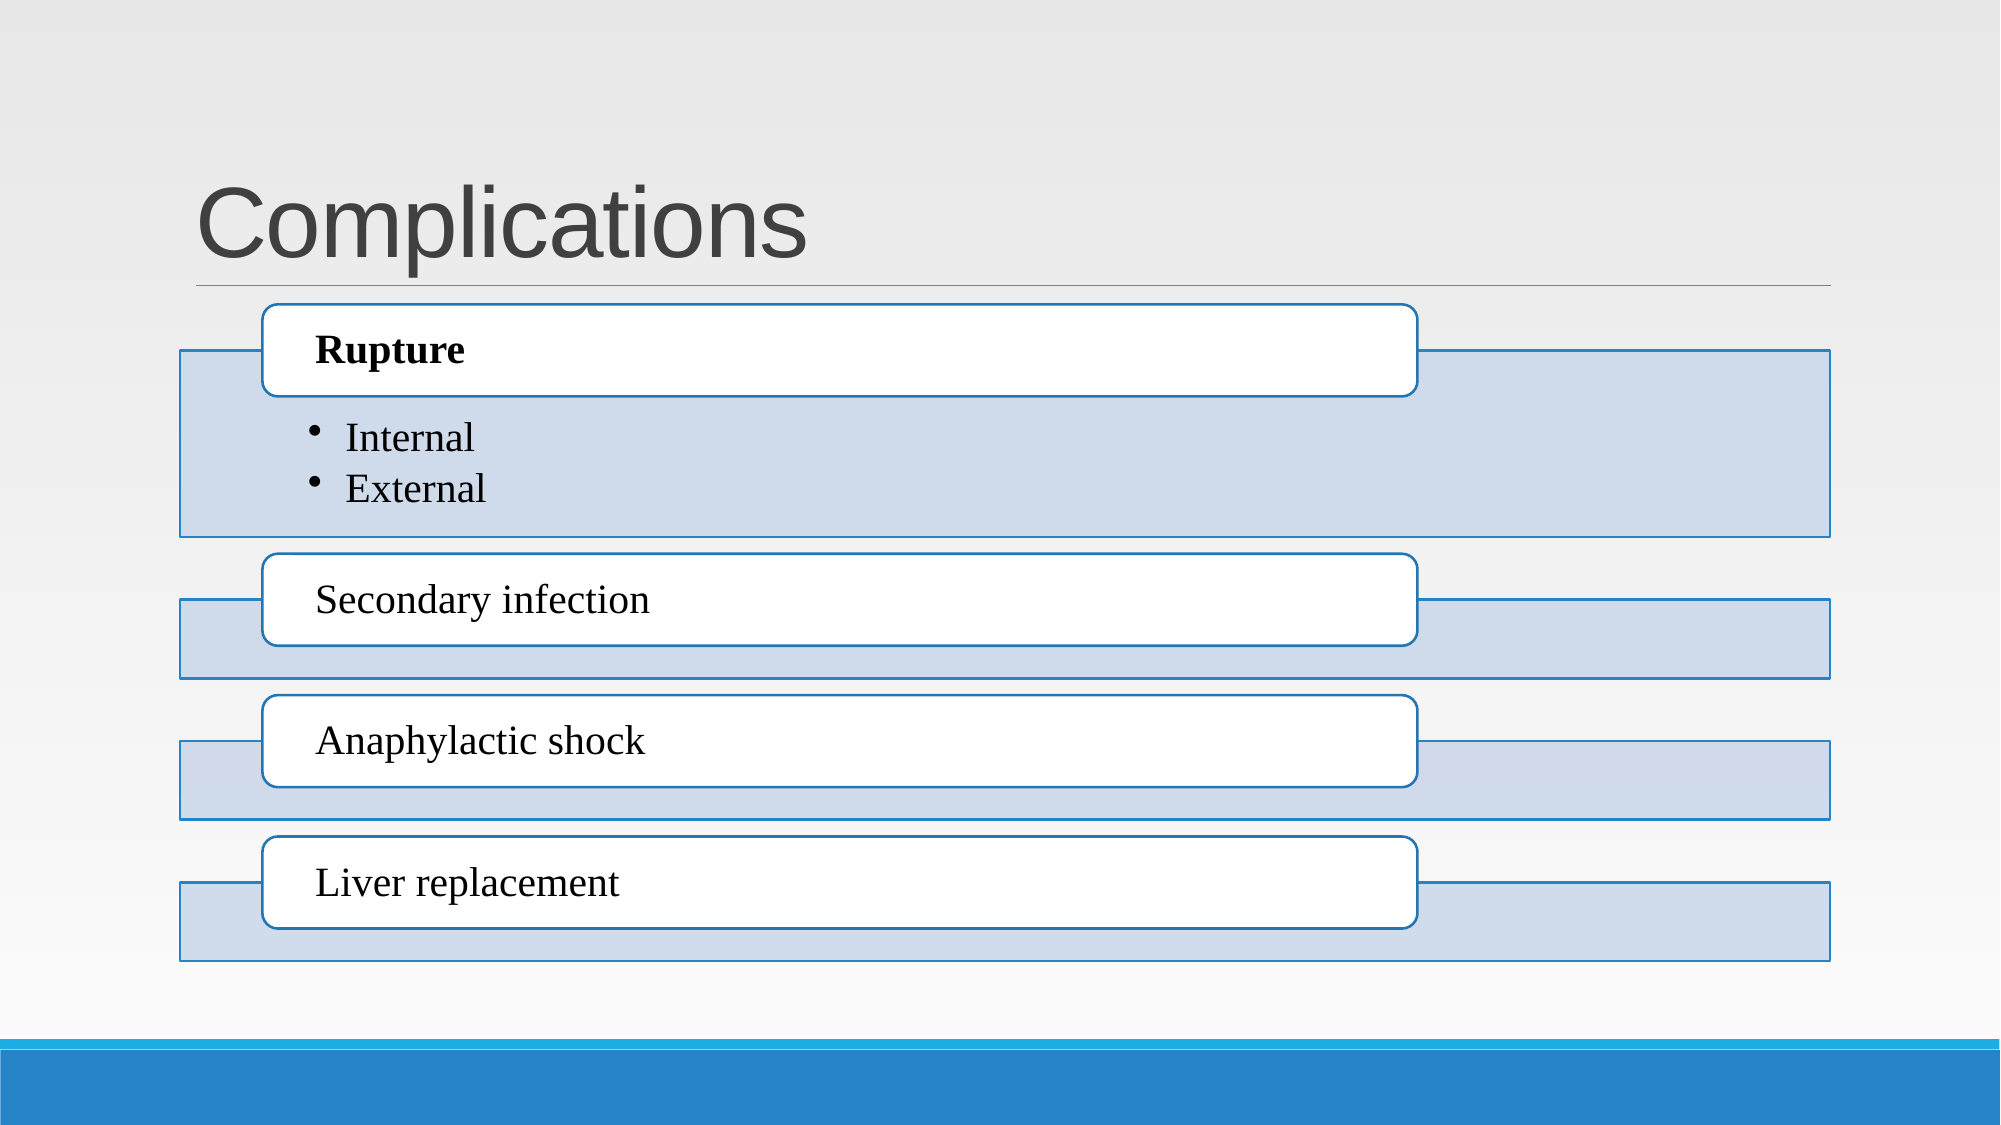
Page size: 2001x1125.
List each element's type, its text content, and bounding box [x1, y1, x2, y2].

title Complications [180, 47, 1830, 285]
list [179, 302, 1831, 964]
